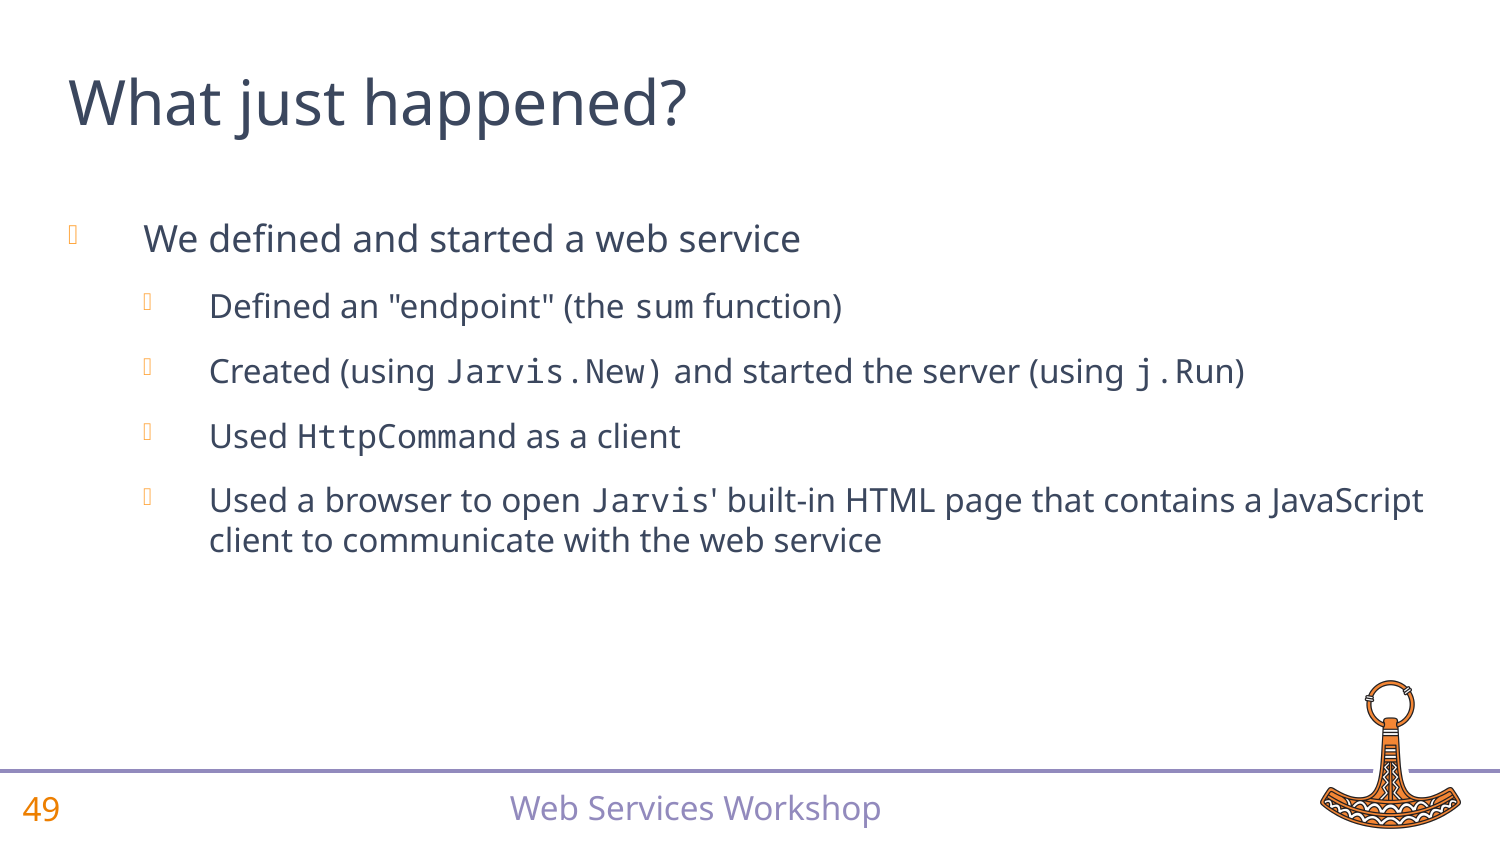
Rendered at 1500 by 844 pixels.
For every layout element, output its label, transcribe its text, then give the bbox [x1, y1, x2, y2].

picture [1320, 680, 1461, 829]
title What just happened? [53, 43, 1203, 157]
list We defined and started a web service Defined an "endpoint" (the sum function) Created (using Jarvis.New) and started the server (using j.Run) Used HttpCommand as a client Used a browser to open Jarvis' built-in HTML page that contains a JavaScript client to communicate with the web service [53, 207, 1453, 740]
